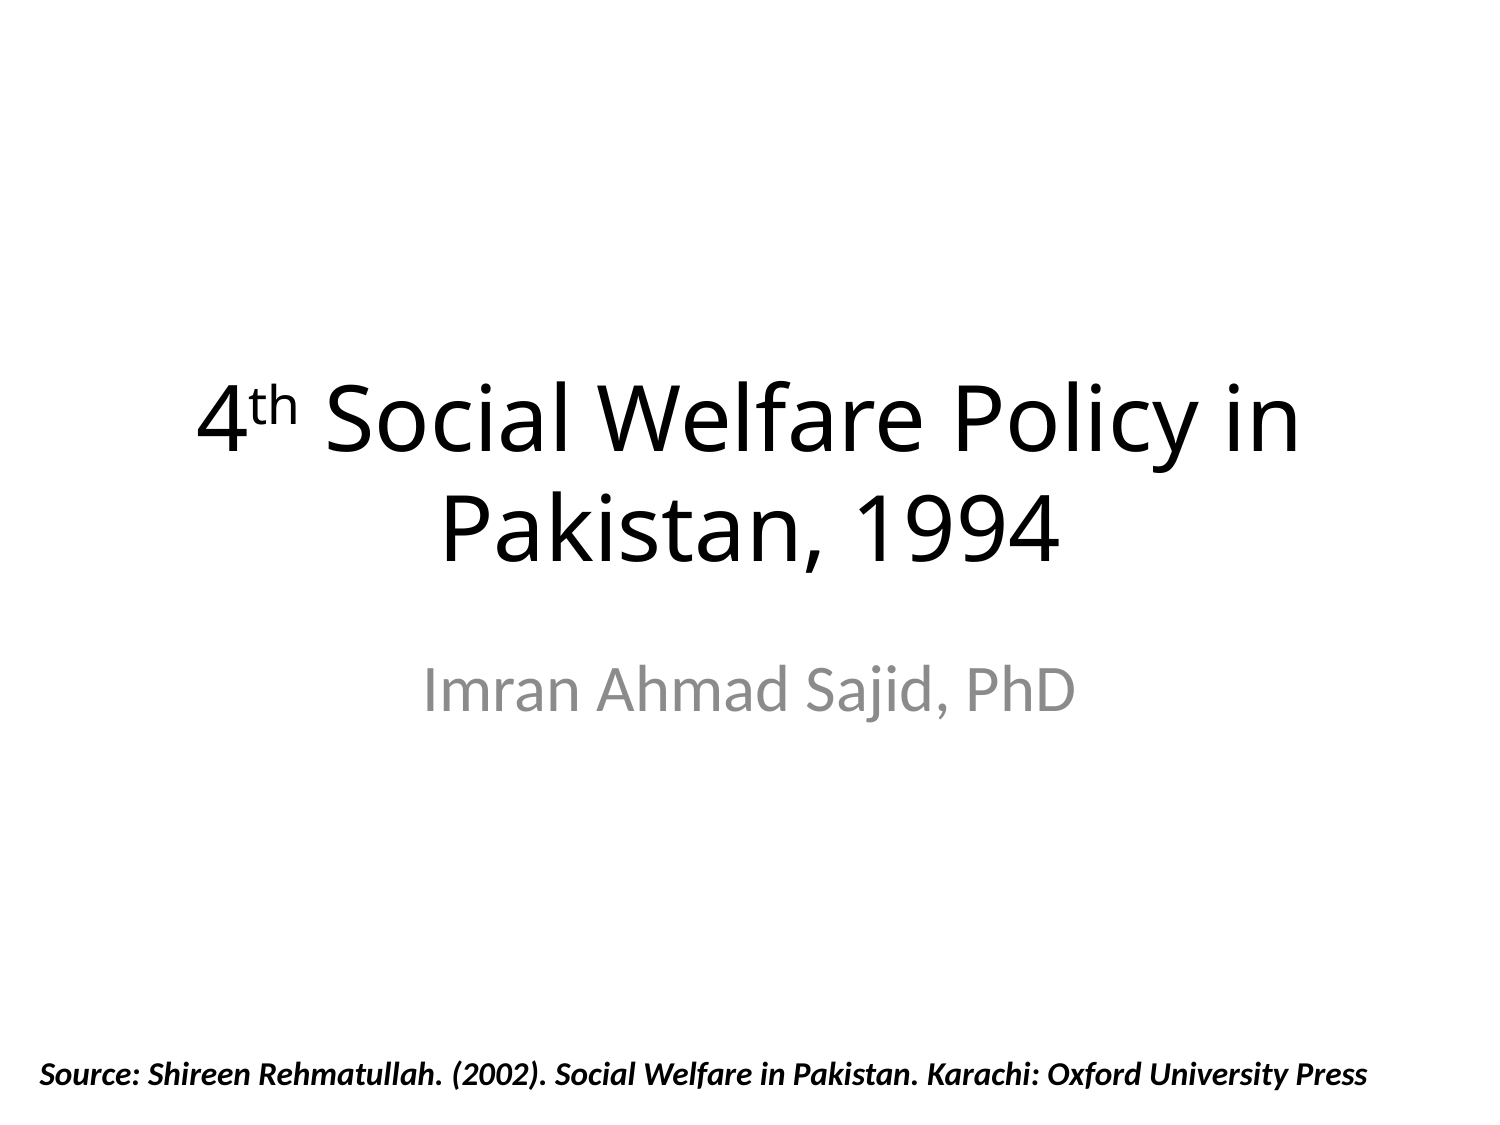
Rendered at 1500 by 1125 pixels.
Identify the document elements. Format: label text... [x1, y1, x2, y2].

text_box Source: Shireen Rehmatullah. (2002). Social Welfare in Pakistan. Karachi: Oxford University Press [24, 1044, 1463, 1100]
subtitle Imran Ahmad Sajid, PhD [225, 637, 1275, 925]
title 4th Social Welfare Policy in Pakistan, 1994 [112, 349, 1388, 591]
